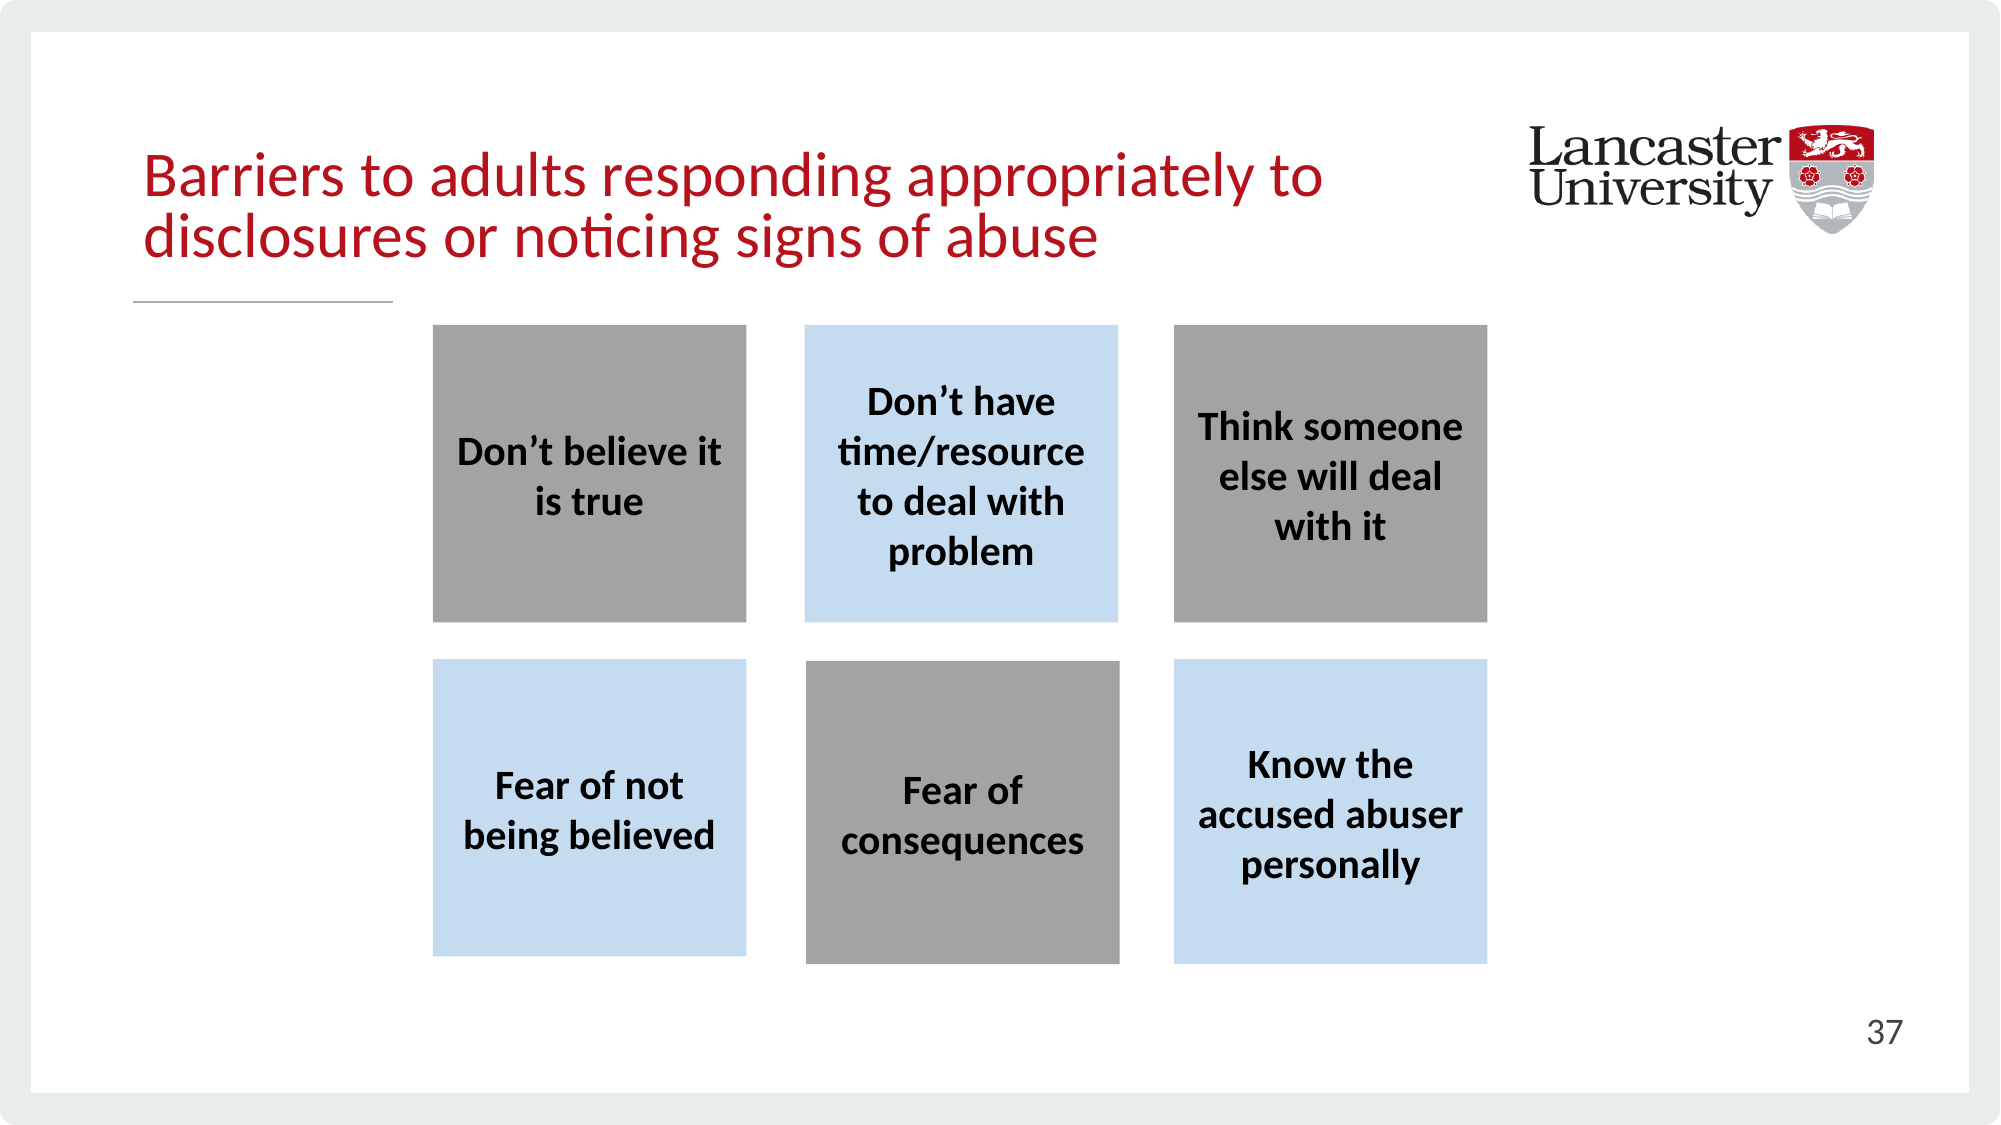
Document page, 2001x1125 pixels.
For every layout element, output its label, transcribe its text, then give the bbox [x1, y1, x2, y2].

text_box Fear of consequences [805, 660, 1121, 965]
slide_number 37 [1468, 999, 1919, 1060]
text_box Don’t believe it is true [432, 324, 747, 623]
text_box Fear of not being believed [432, 658, 747, 957]
text_box Know the accused abuser personally [1173, 658, 1488, 965]
text_box Don’t have time/resource to deal with problem [804, 324, 1119, 623]
title Barriers to adults responding appropriately to disclosures or noticing signs of abuse [128, 78, 1482, 279]
text_box Think someone else will deal with it [1173, 324, 1488, 623]
